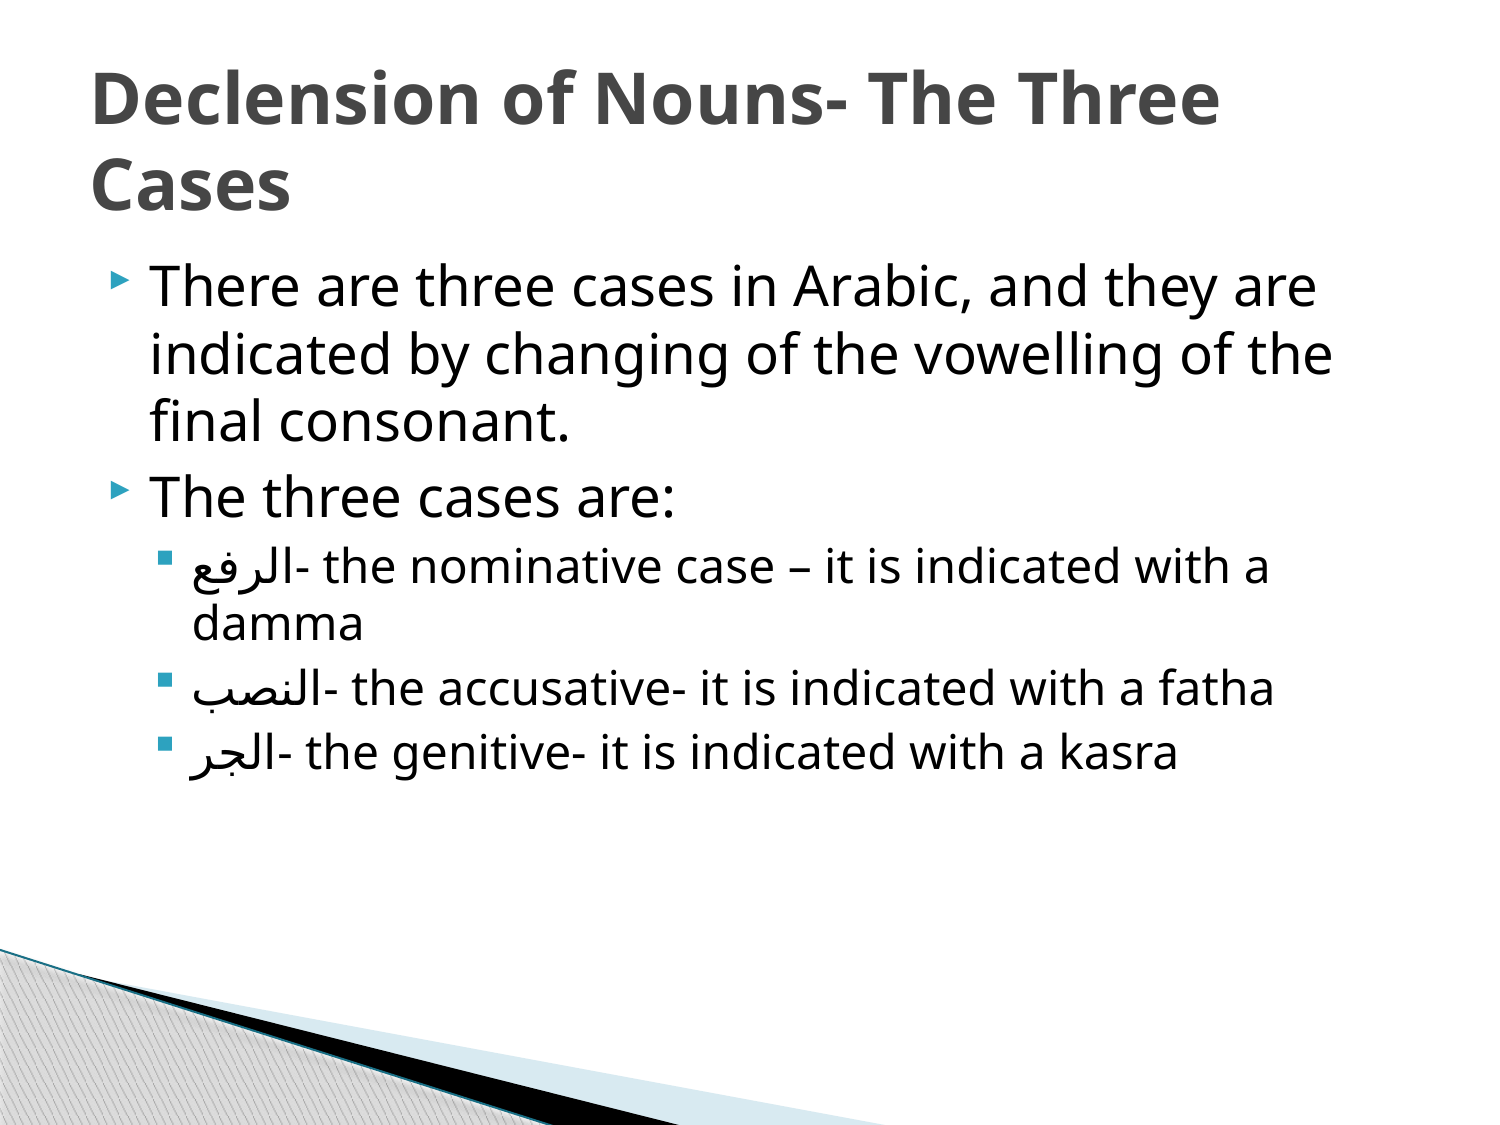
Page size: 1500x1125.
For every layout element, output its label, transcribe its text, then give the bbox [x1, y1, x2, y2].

list There are three cases in Arabic, and they are indicated by changing of the vowelling of the final consonant. The three cases are: الرفع- the nominative case – it is indicated with a damma النصب- the accusative- it is indicated with a fatha الجر- the genitive- it is indicated with a kasra [75, 243, 1425, 986]
title Declension of Nouns- The Three Cases [75, 45, 1425, 233]
